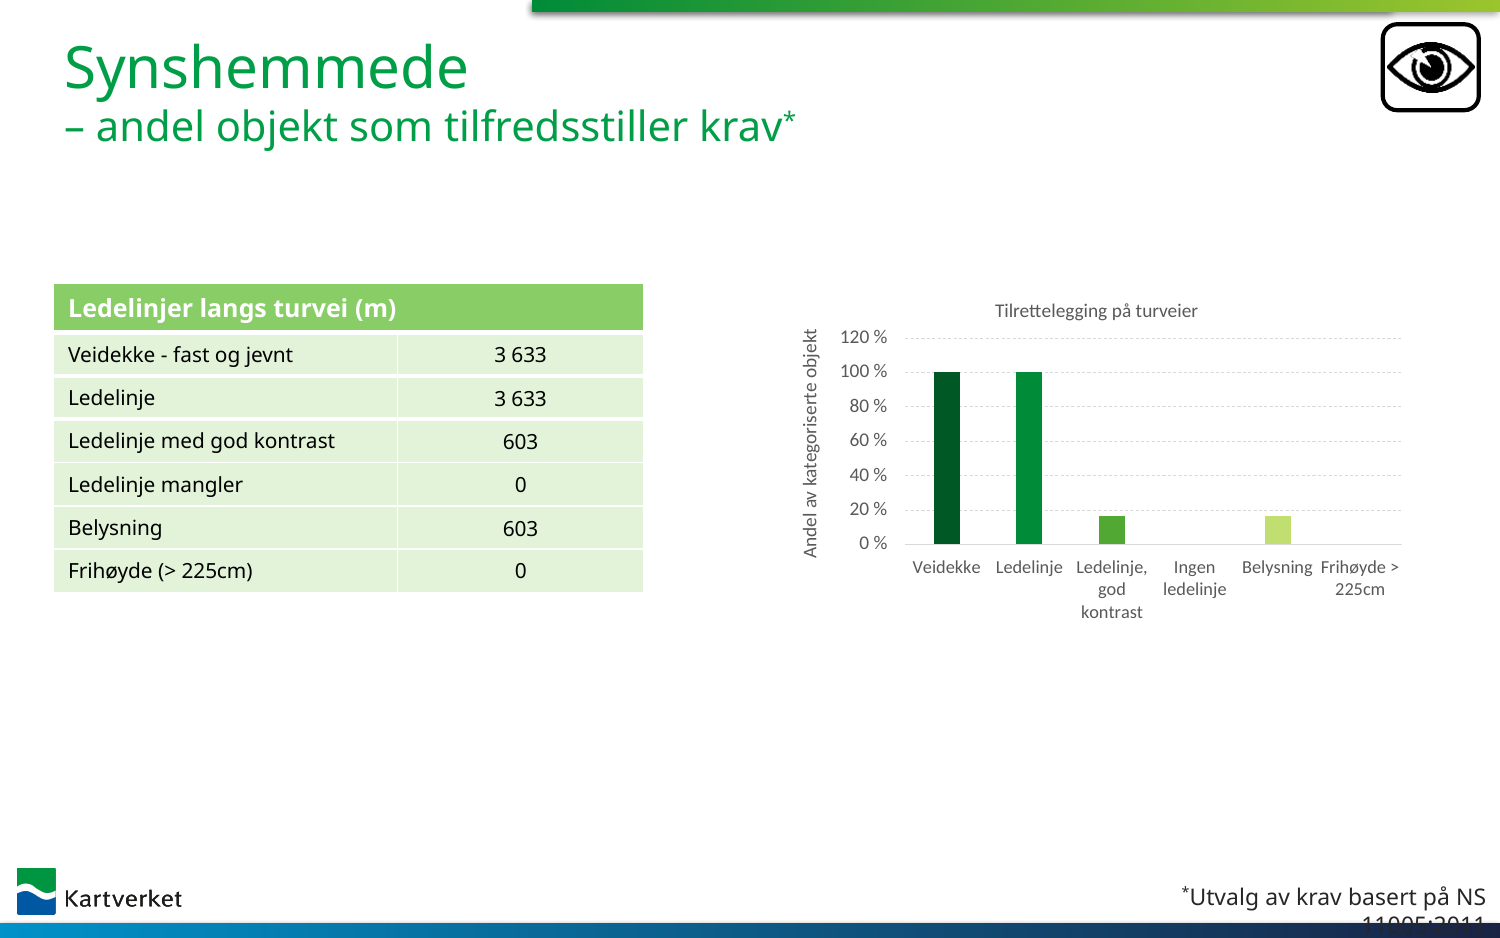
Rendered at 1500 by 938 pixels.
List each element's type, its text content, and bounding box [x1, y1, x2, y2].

table_cell Ledelinje mangler [54, 463, 397, 505]
table_cell Frihøyde (> 225cm) [54, 550, 397, 592]
table_cell 0 [398, 463, 643, 505]
table_cell 603 [398, 421, 643, 462]
table_cell Veidekke - fast og jevnt [54, 335, 397, 374]
text_box Synshemmede – andel objekt som tilfredsstiller krav* [49, 24, 1431, 158]
table_cell 3 633 [398, 378, 643, 417]
table_cell 3 633 [398, 335, 643, 374]
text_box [1382, 24, 1480, 111]
table_cell 603 [398, 507, 643, 548]
table_cell Ledelinje [54, 378, 397, 417]
text_box *Utvalg av krav basert på NS 11005:2011 [1068, 873, 1500, 938]
table_cell 0 [398, 550, 643, 592]
table_header Ledelinjer langs turvei (m) [54, 284, 643, 330]
table_cell Belysning [54, 507, 397, 548]
table_cell Ledelinje med god kontrast [54, 421, 397, 462]
picture [791, 291, 1402, 630]
